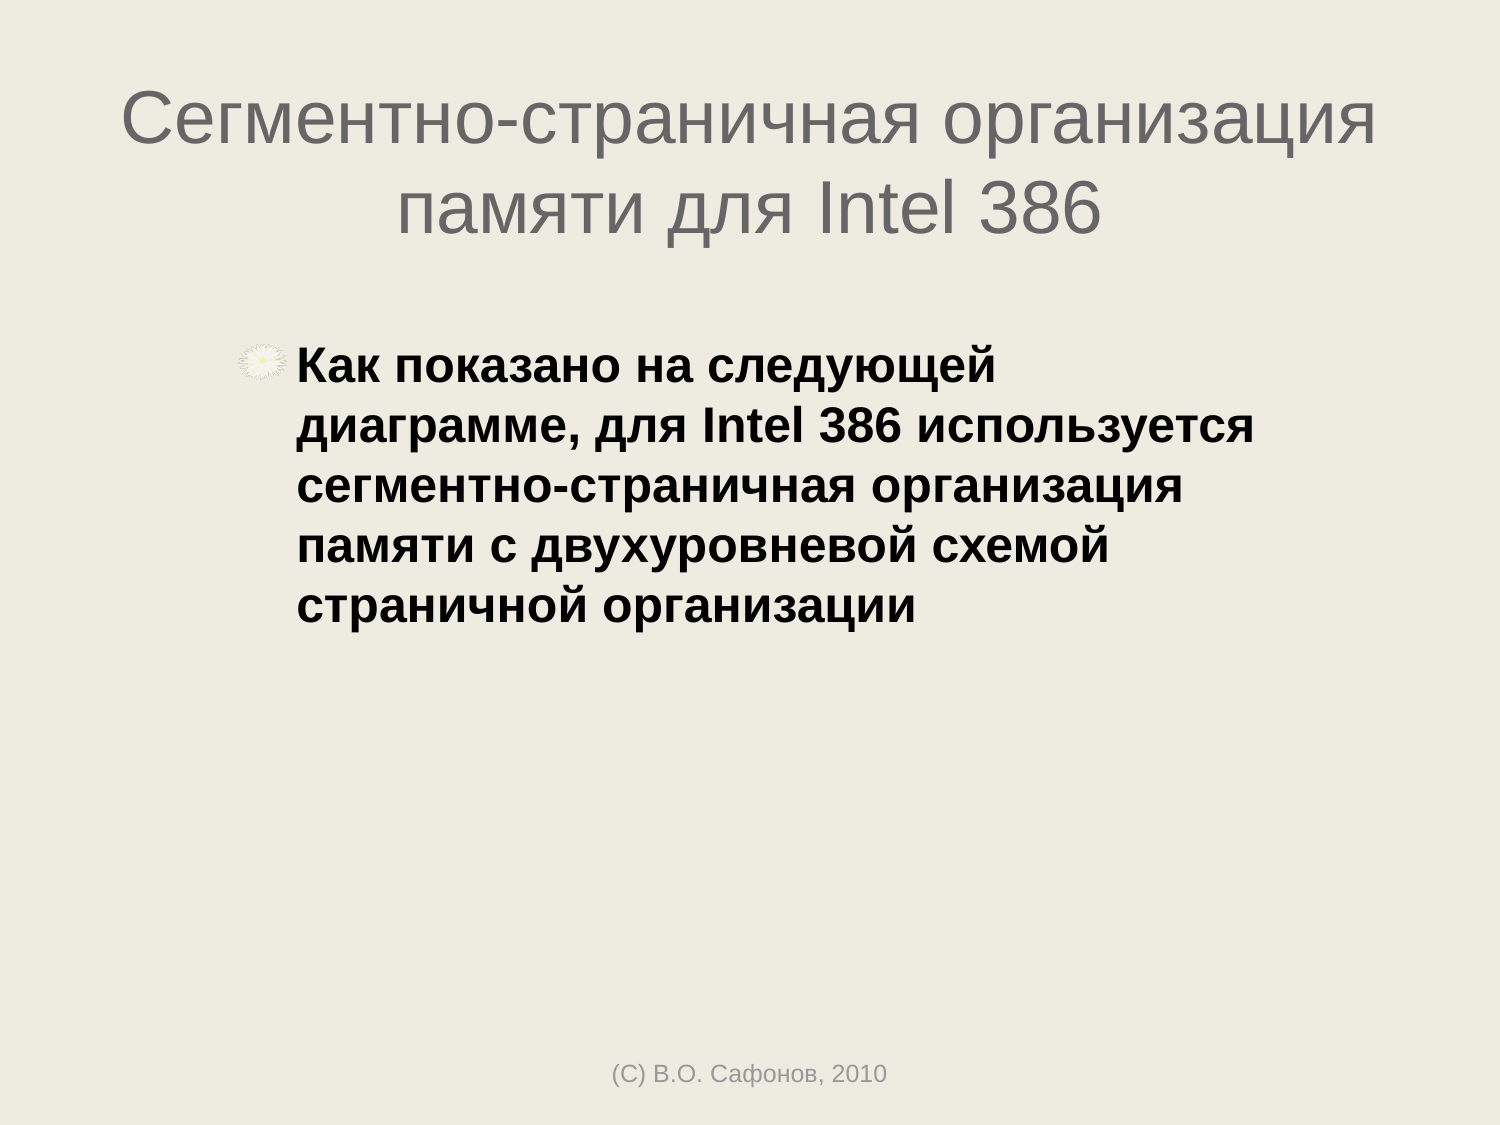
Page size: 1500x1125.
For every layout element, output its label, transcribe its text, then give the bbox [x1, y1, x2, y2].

title Сегментно-страничная организация памяти для Intel 386 [74, 49, 1426, 268]
footer (C) В.О. Сафонов, 2010 [512, 1042, 988, 1103]
picture [238, 344, 287, 380]
list Как показано на следующей диаграмме, для Intel 386 используется сегментно-страничная организация памяти с двухуровневой схемой страничной организации [223, 324, 1276, 1005]
